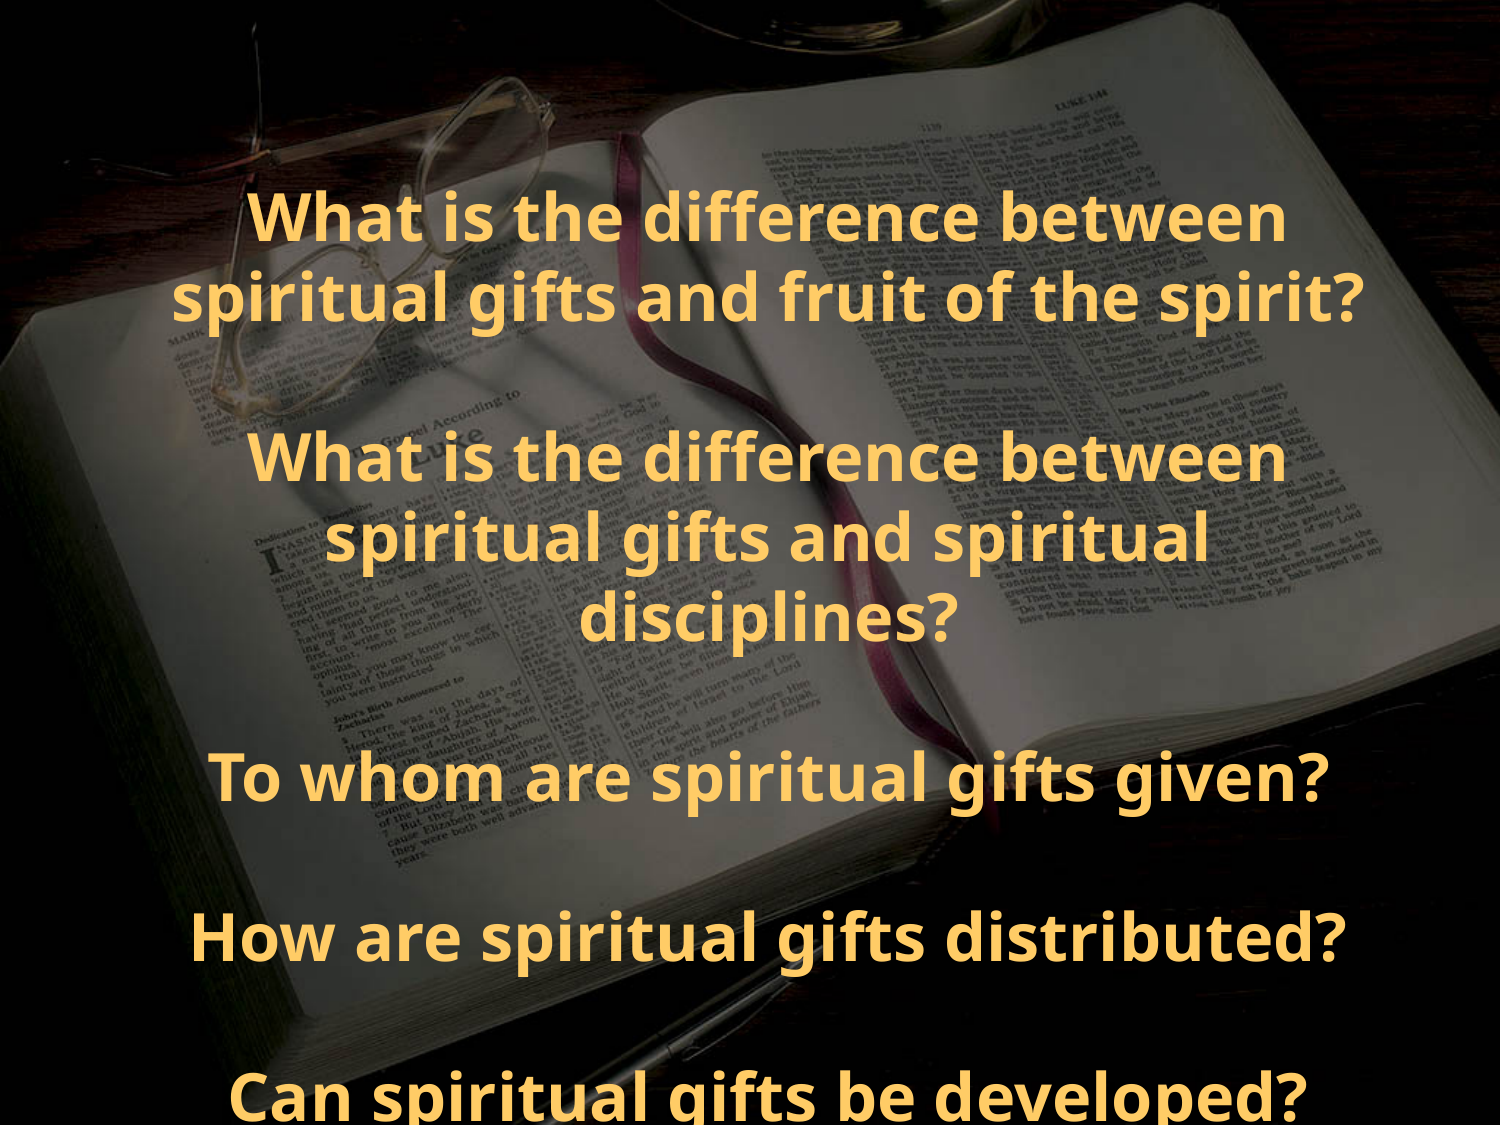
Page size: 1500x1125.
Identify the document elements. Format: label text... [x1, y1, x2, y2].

text_box What is the difference between spiritual gifts and fruit of the spirit? What is the difference between spiritual gifts and spiritual disciplines? To whom are spiritual gifts given? How are spiritual gifts distributed? Can spiritual gifts be developed? [124, 87, 1413, 1125]
picture [0, 0, 1500, 1125]
